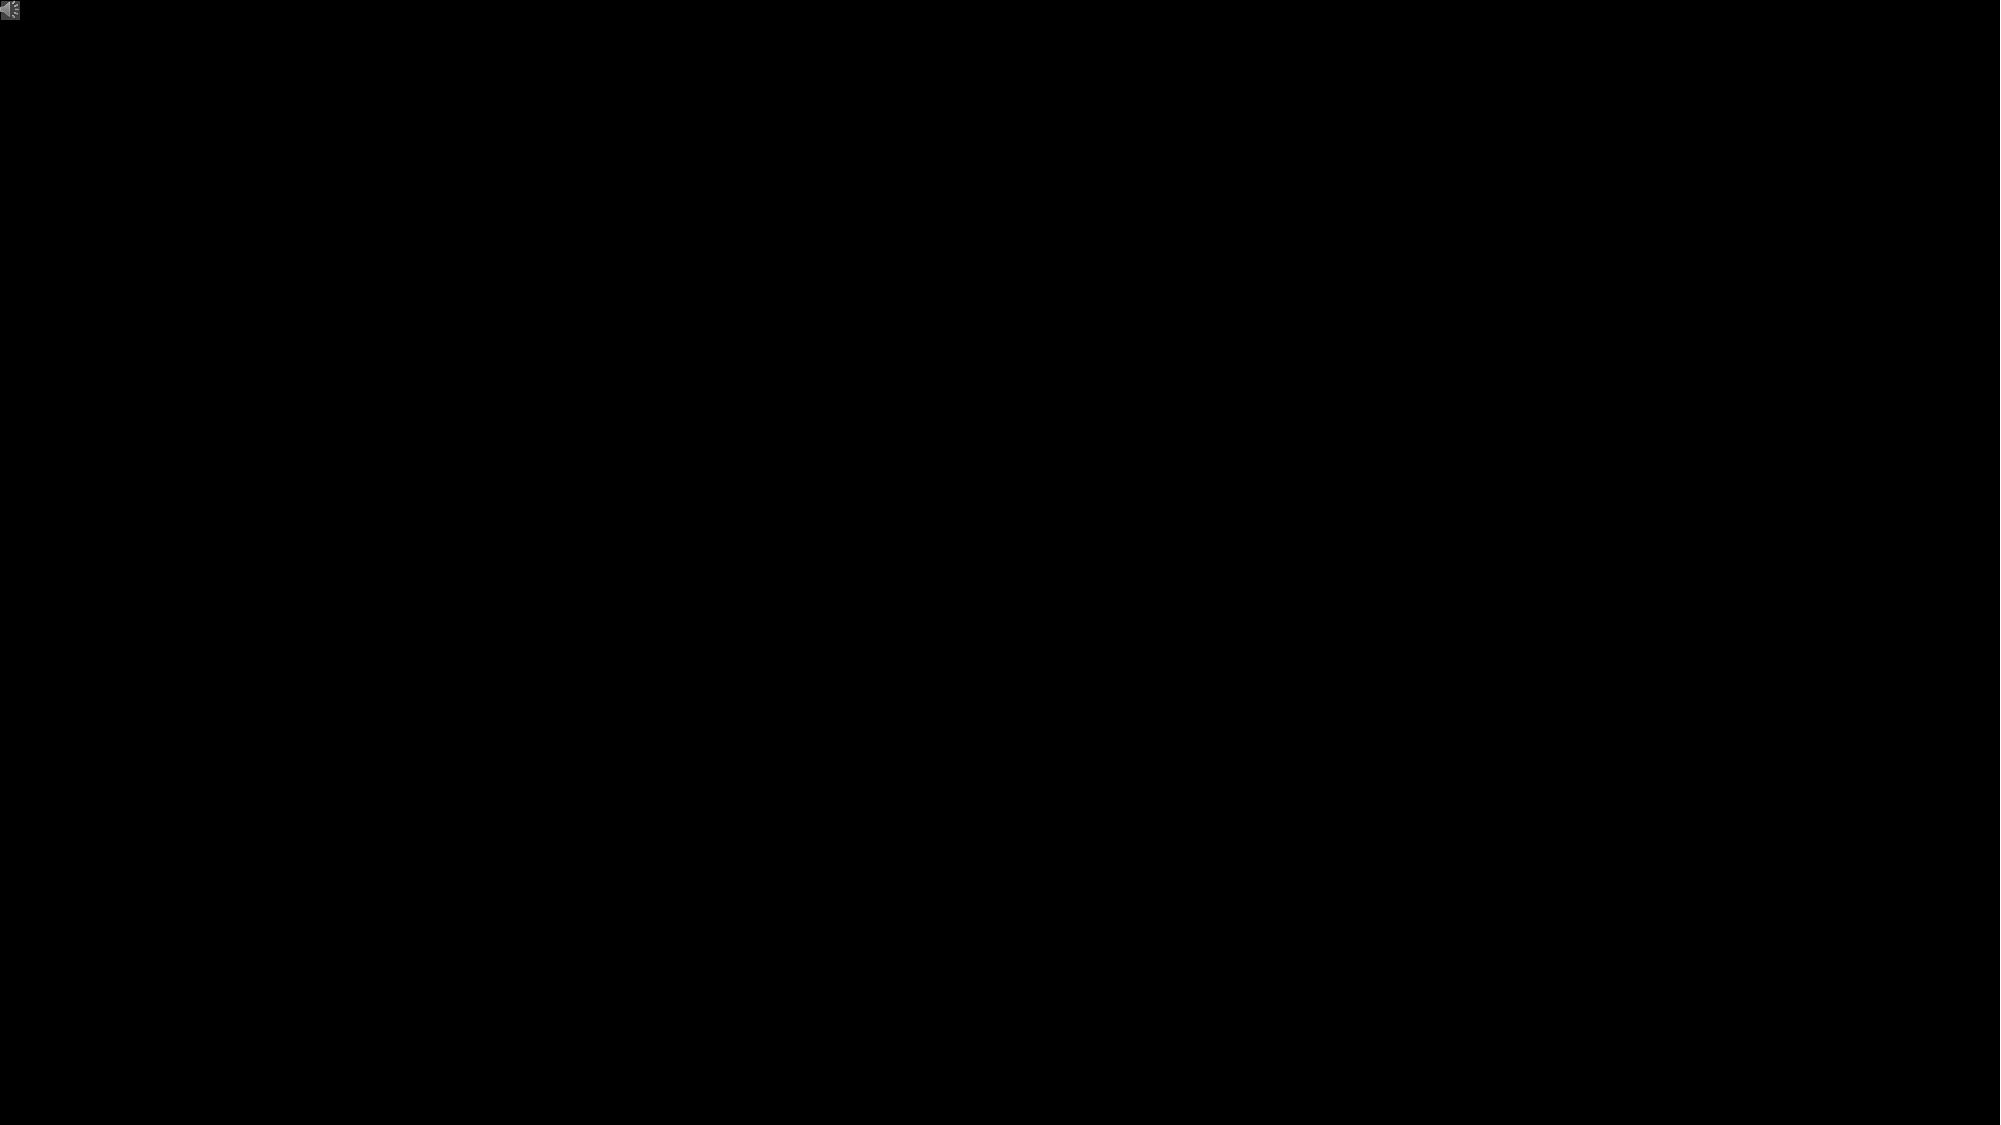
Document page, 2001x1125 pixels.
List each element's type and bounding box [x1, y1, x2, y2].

picture [0, 0, 21, 21]
